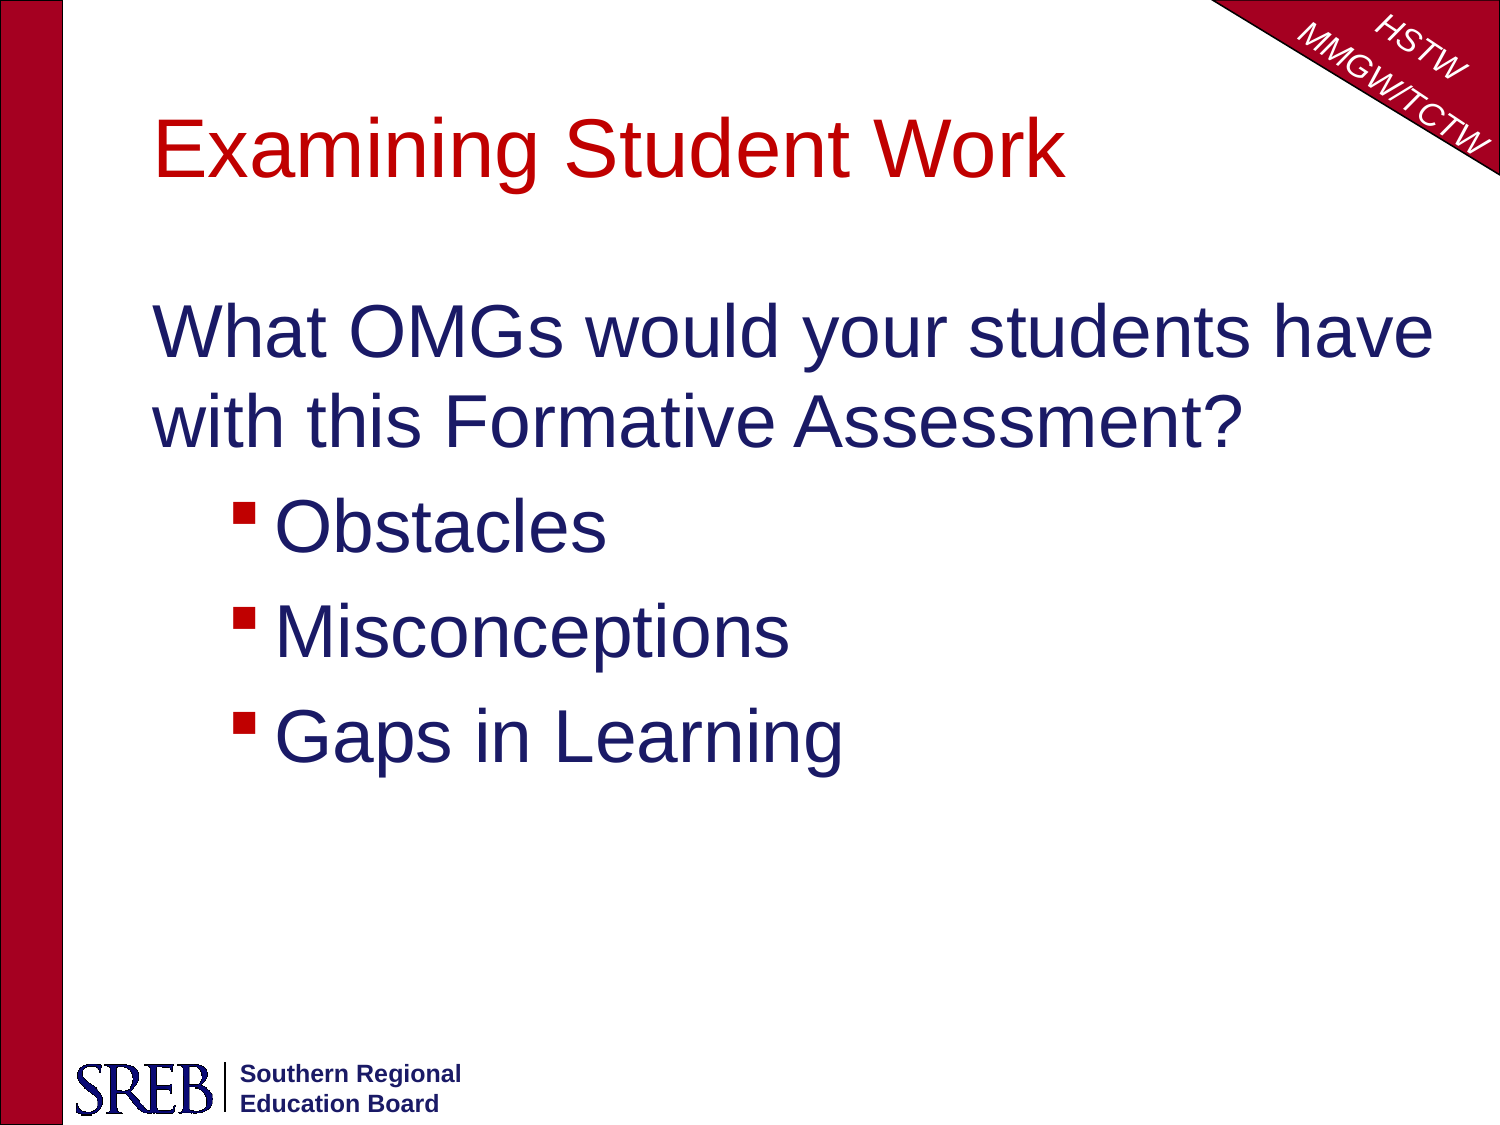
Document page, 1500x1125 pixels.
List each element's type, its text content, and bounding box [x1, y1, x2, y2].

title Examining Student Work [137, 74, 1401, 213]
list What OMGs would your students have with this Formative Assessment? Obstacles Misconceptions Gaps in Learning [137, 274, 1500, 1001]
